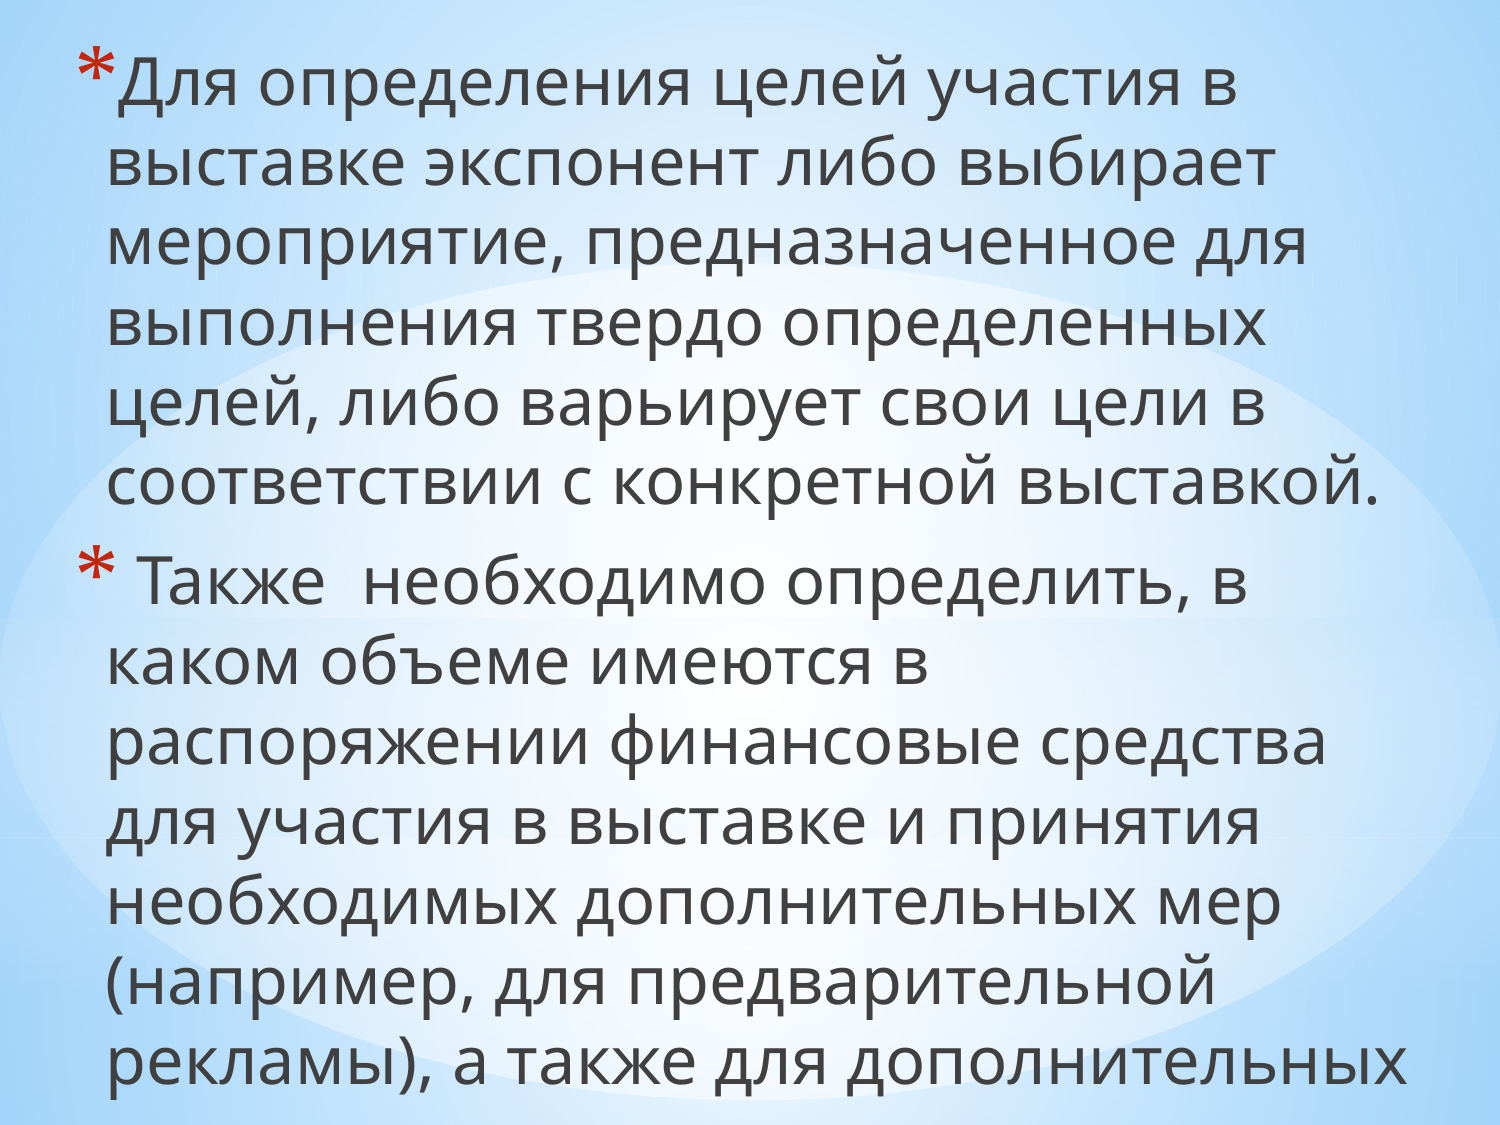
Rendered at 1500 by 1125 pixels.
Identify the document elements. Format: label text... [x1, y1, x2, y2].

list Для определения целей участия в выставке экспонент либо выбирает мероприятие, предназначенное для выполнения твердо определенных целей, либо варьирует свои цели в соответствии с конкретной выставкой. Также необходимо определить, в каком объеме имеются в распоряжении финансовые средства для участия в выставке и принятия необходимых дополнительных мер (например, для предварительной рекламы), а также для дополнительных расходов на персонал [53, 30, 1447, 1094]
